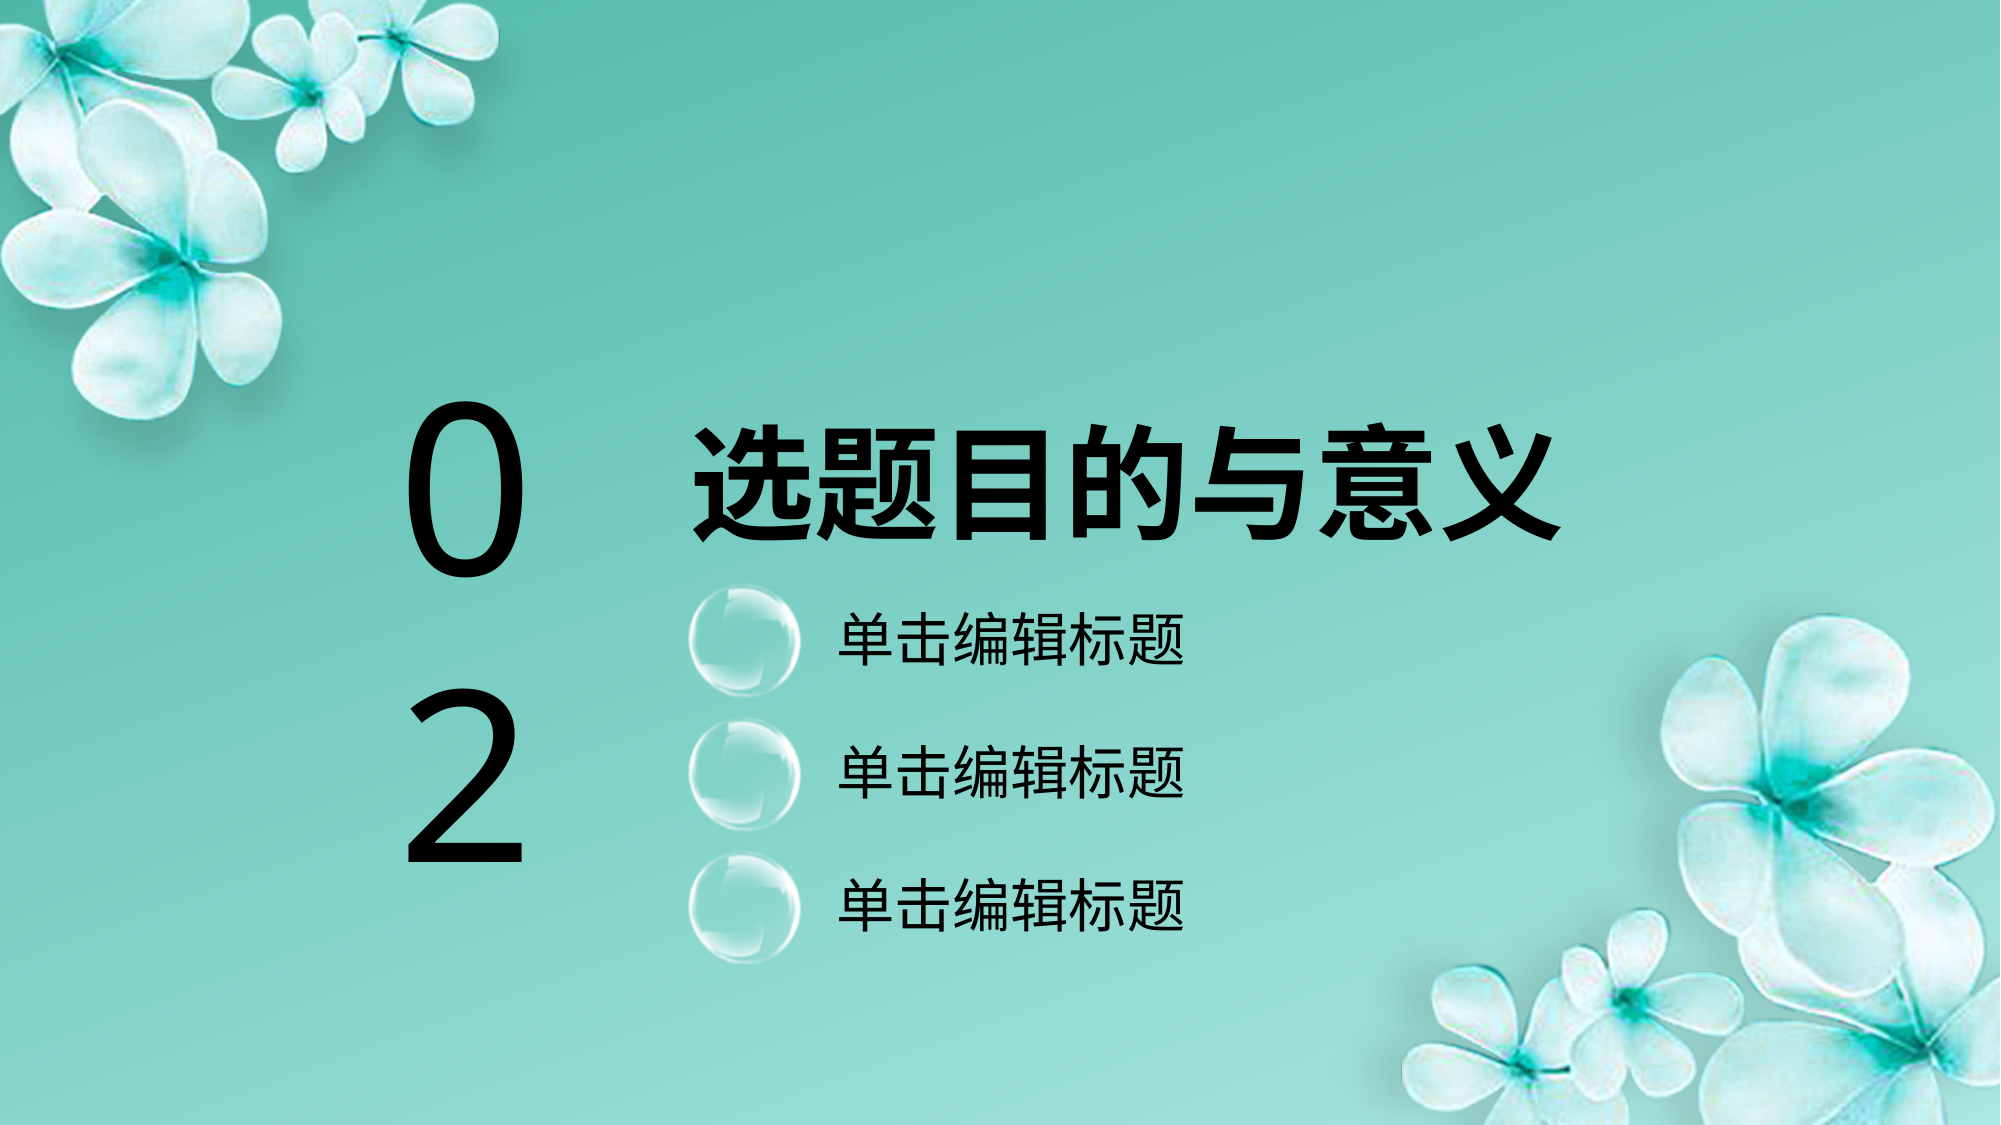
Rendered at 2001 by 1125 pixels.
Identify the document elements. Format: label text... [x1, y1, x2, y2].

text_box 单击编辑标题 [821, 726, 1327, 816]
picture [673, 563, 817, 980]
text_box 单击编辑标题 [821, 858, 1327, 949]
text_box 选题目的与意义 [675, 397, 1604, 563]
picture [0, 0, 537, 488]
picture [1332, 576, 2000, 1125]
text_box 单击编辑标题 [821, 593, 1327, 684]
text_box 02 [382, 328, 675, 919]
